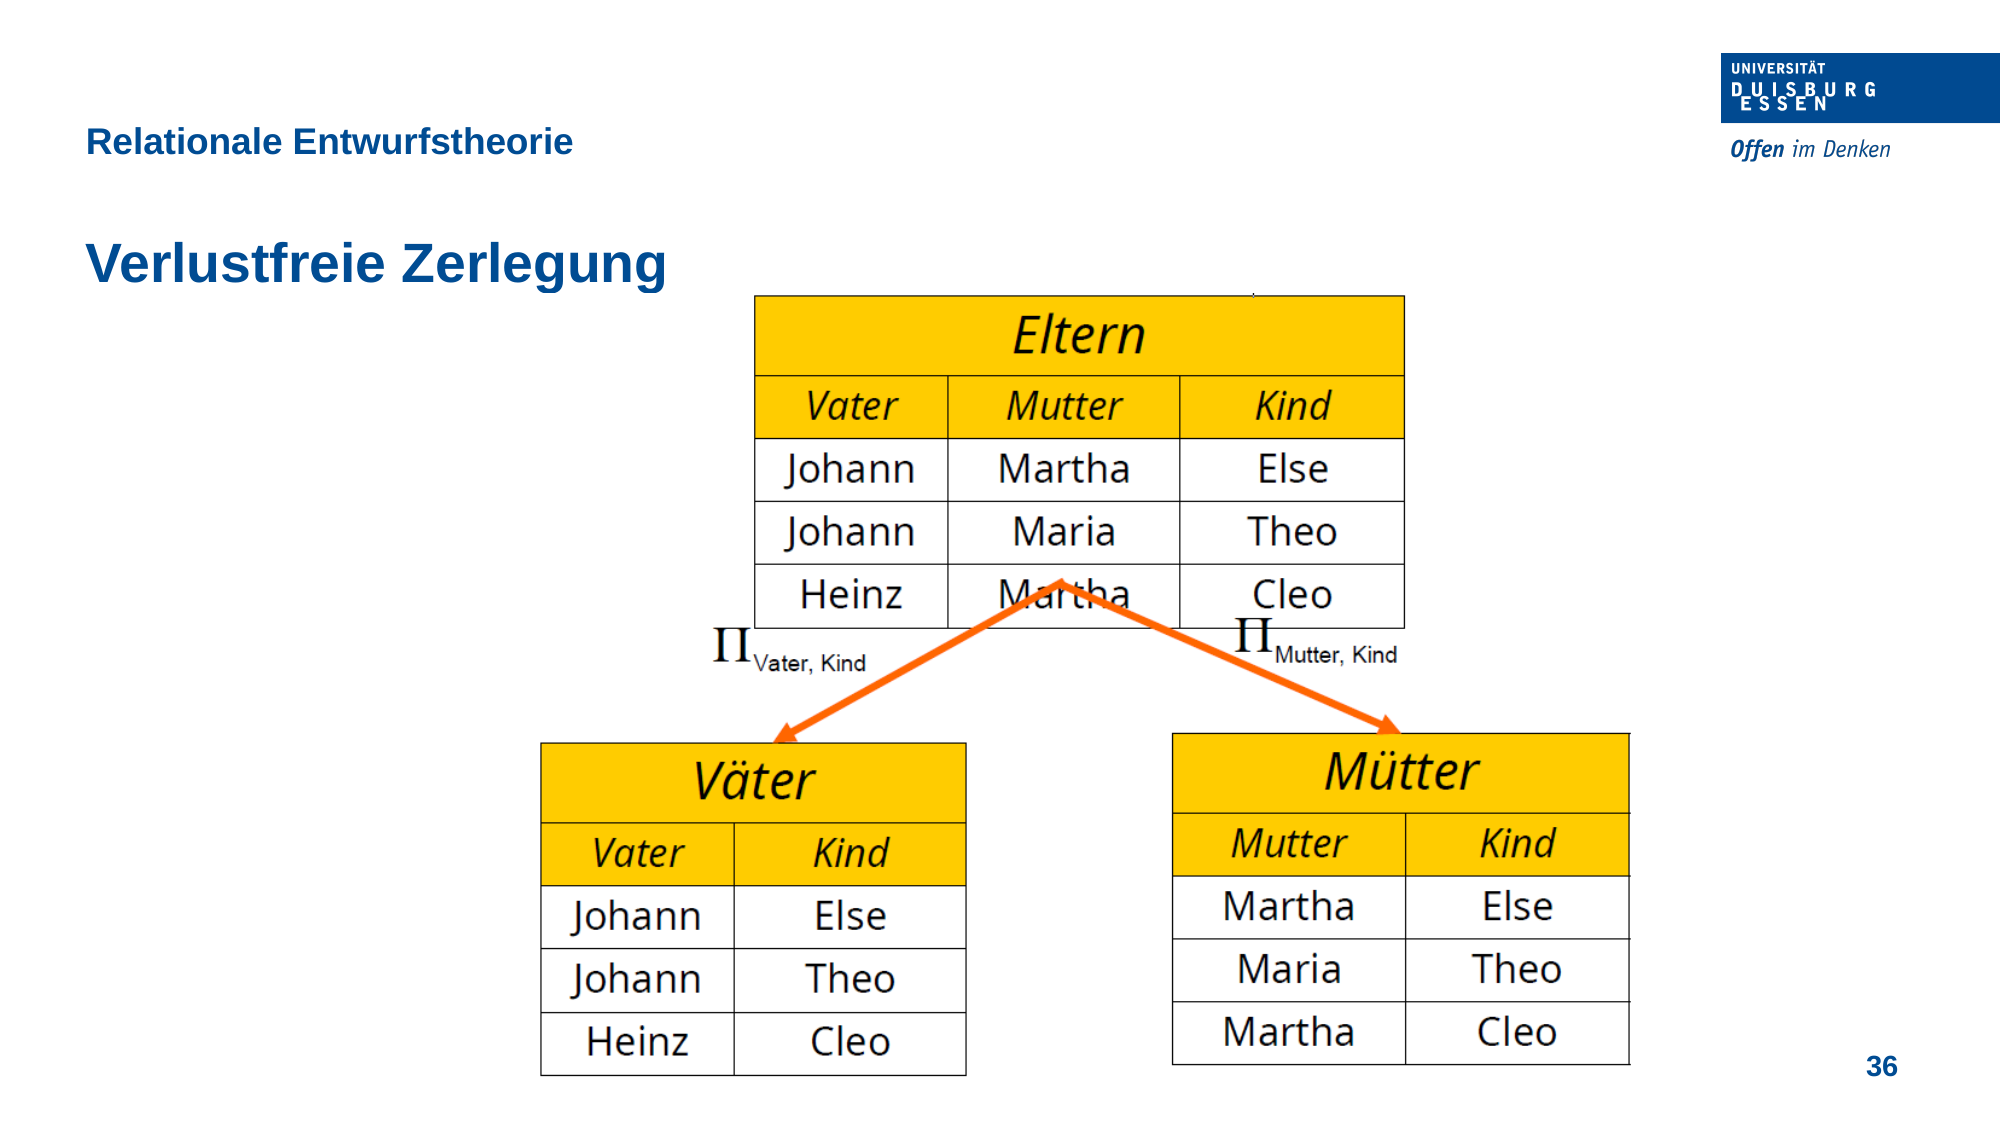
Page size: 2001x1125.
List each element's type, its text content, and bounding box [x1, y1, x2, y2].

picture [1721, 53, 2000, 162]
list Verlustfreie Zerlegung [85, 227, 1694, 303]
list Relationale Entwurfstheorie [85, 122, 1694, 163]
picture [532, 293, 1637, 1081]
slide_number 36 [1677, 1039, 1914, 1081]
